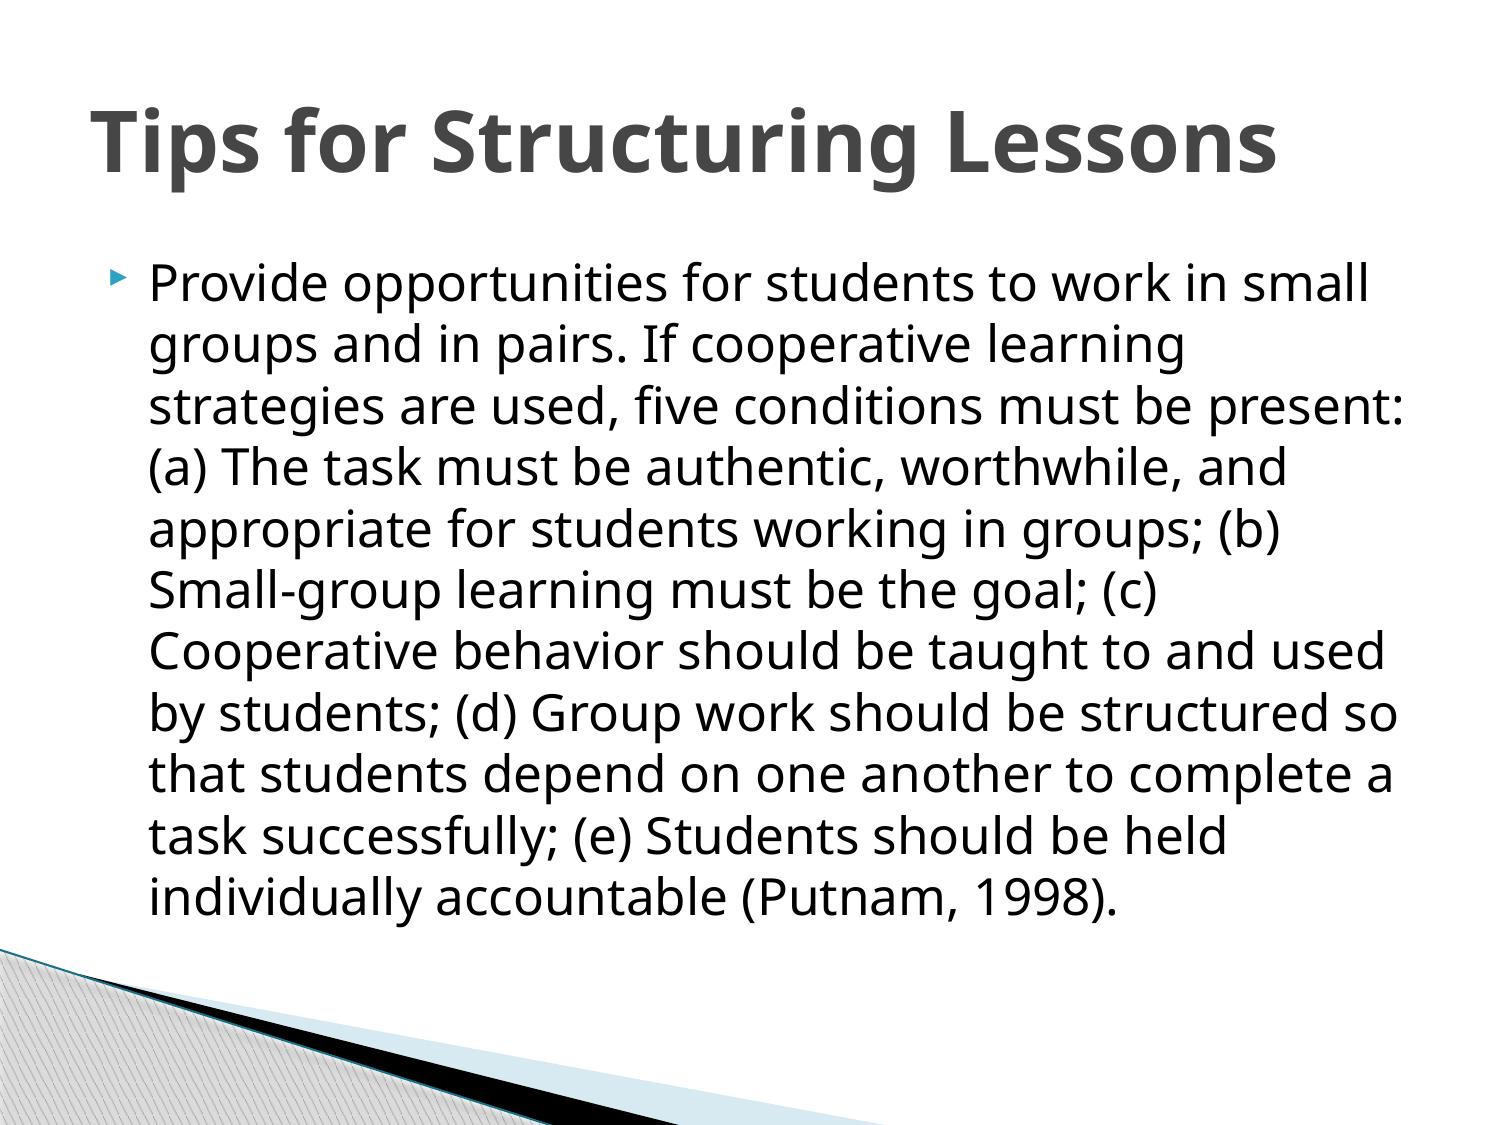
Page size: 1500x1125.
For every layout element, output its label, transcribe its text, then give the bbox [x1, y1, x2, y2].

title Tips for Structuring Lessons [75, 45, 1425, 233]
list Provide opportunities for students to work in small groups and in pairs. If cooperative learning strategies are used, five conditions must be present: (a) The task must be authentic, worthwhile, and appropriate for students working in groups; (b) Small-group learning must be the goal; (c) Cooperative behavior should be taught to and used by students; (d) Group work should be structured so that students depend on one another to complete a task successfully; (e) Students should be held individually accountable (Putnam, 1998). [75, 243, 1425, 986]
